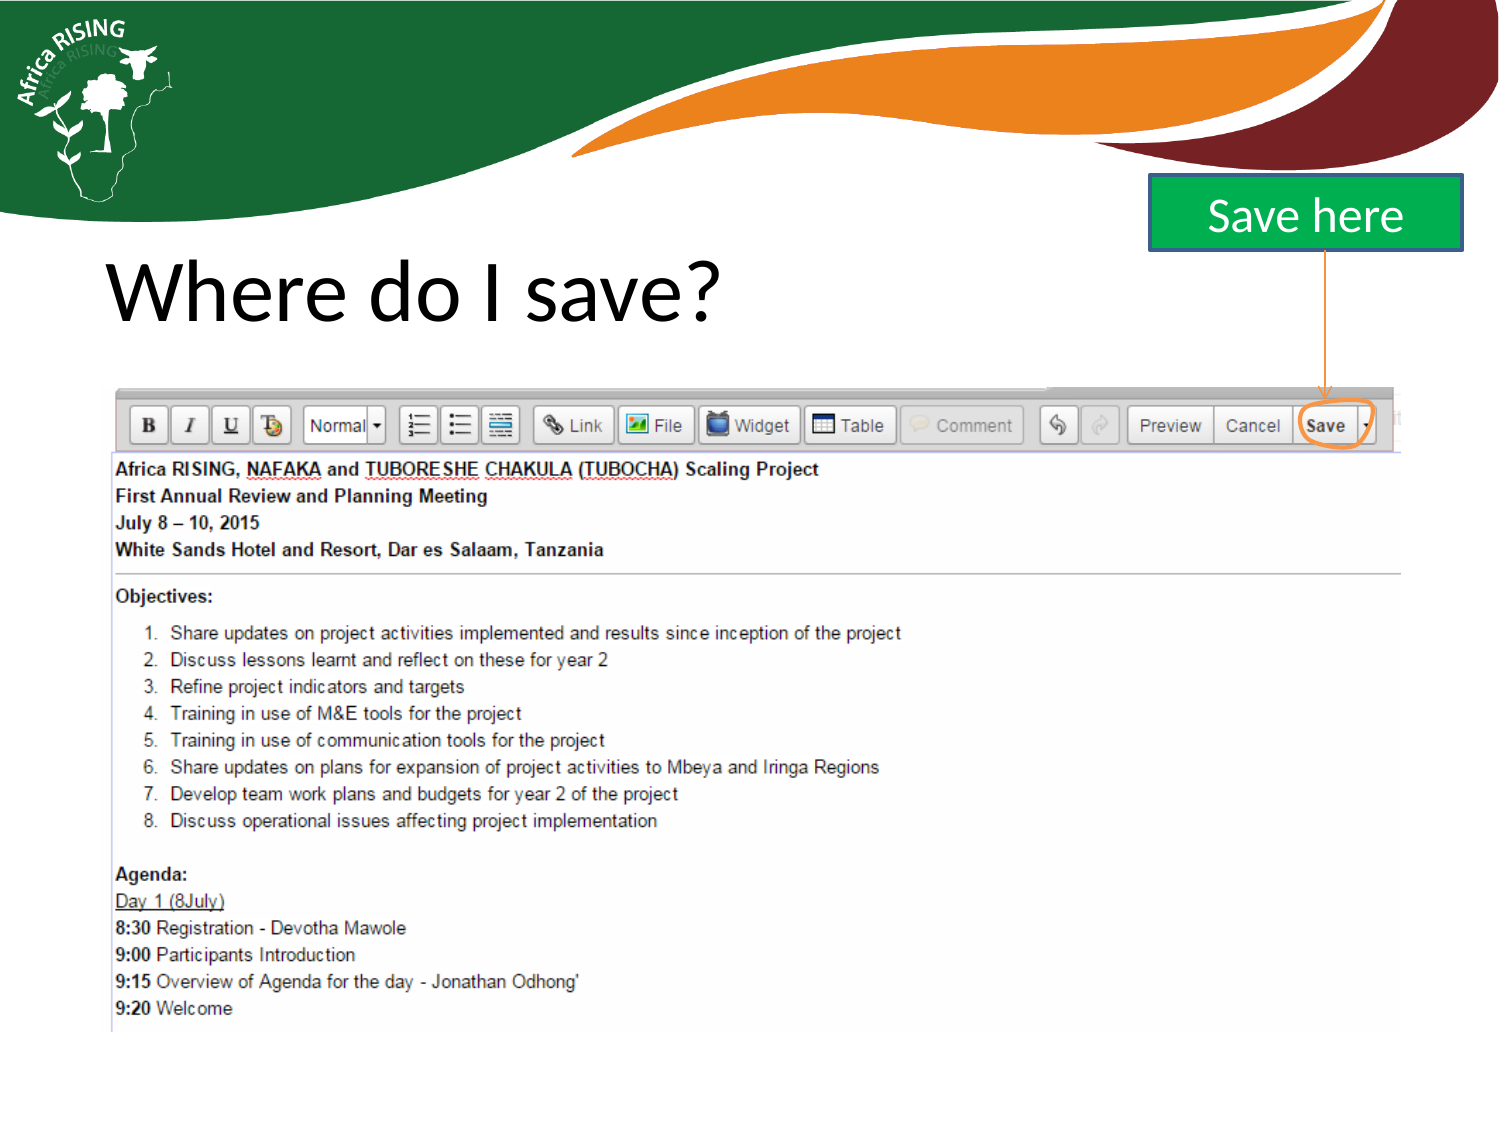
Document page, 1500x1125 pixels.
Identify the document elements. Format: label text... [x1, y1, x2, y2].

picture [0, 0, 1499, 222]
list Where do I save? [75, 224, 1013, 350]
text_box Save here [1148, 173, 1464, 252]
picture [100, 387, 1401, 1032]
